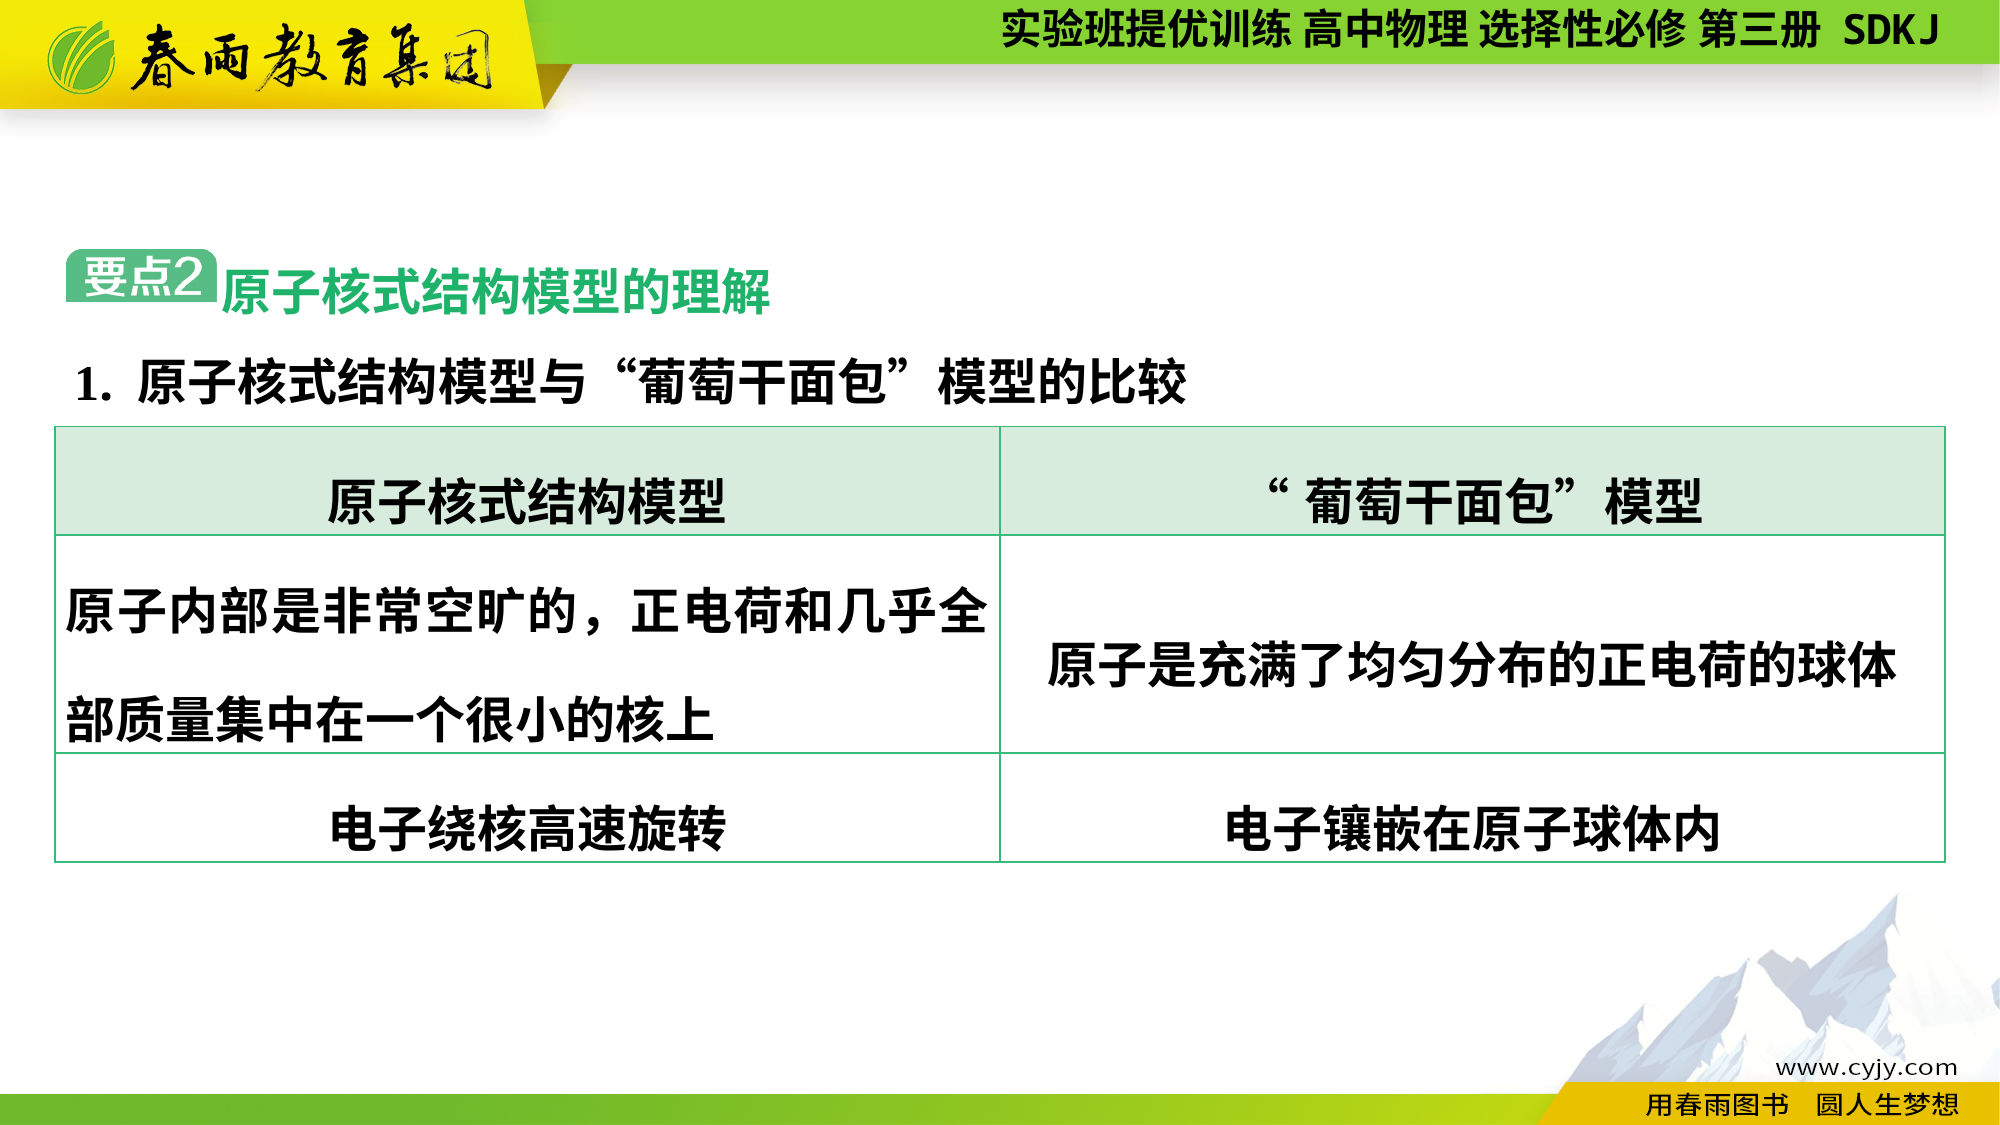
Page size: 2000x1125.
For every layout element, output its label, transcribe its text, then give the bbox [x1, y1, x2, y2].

table_header “葡萄干面包”模型 [1001, 427, 1944, 534]
table_cell 原子内部是非常空旷的，正电荷和几乎全部质量集中在一个很小的核上 [56, 536, 999, 752]
table_cell 电子镶嵌在原子球体内 [1001, 754, 1944, 861]
table_cell 电子绕核高速旋转 [56, 754, 999, 861]
list 原子核式结构模型的理解 1. 原子核式结构模型与“葡萄干面包”模型的比较 [59, 222, 1944, 420]
table_header 原子核式结构模型 [56, 427, 999, 534]
table_cell 原子是充满了均匀分布的正电荷的球体 [1001, 536, 1944, 752]
picture [0, 0, 2000, 1125]
